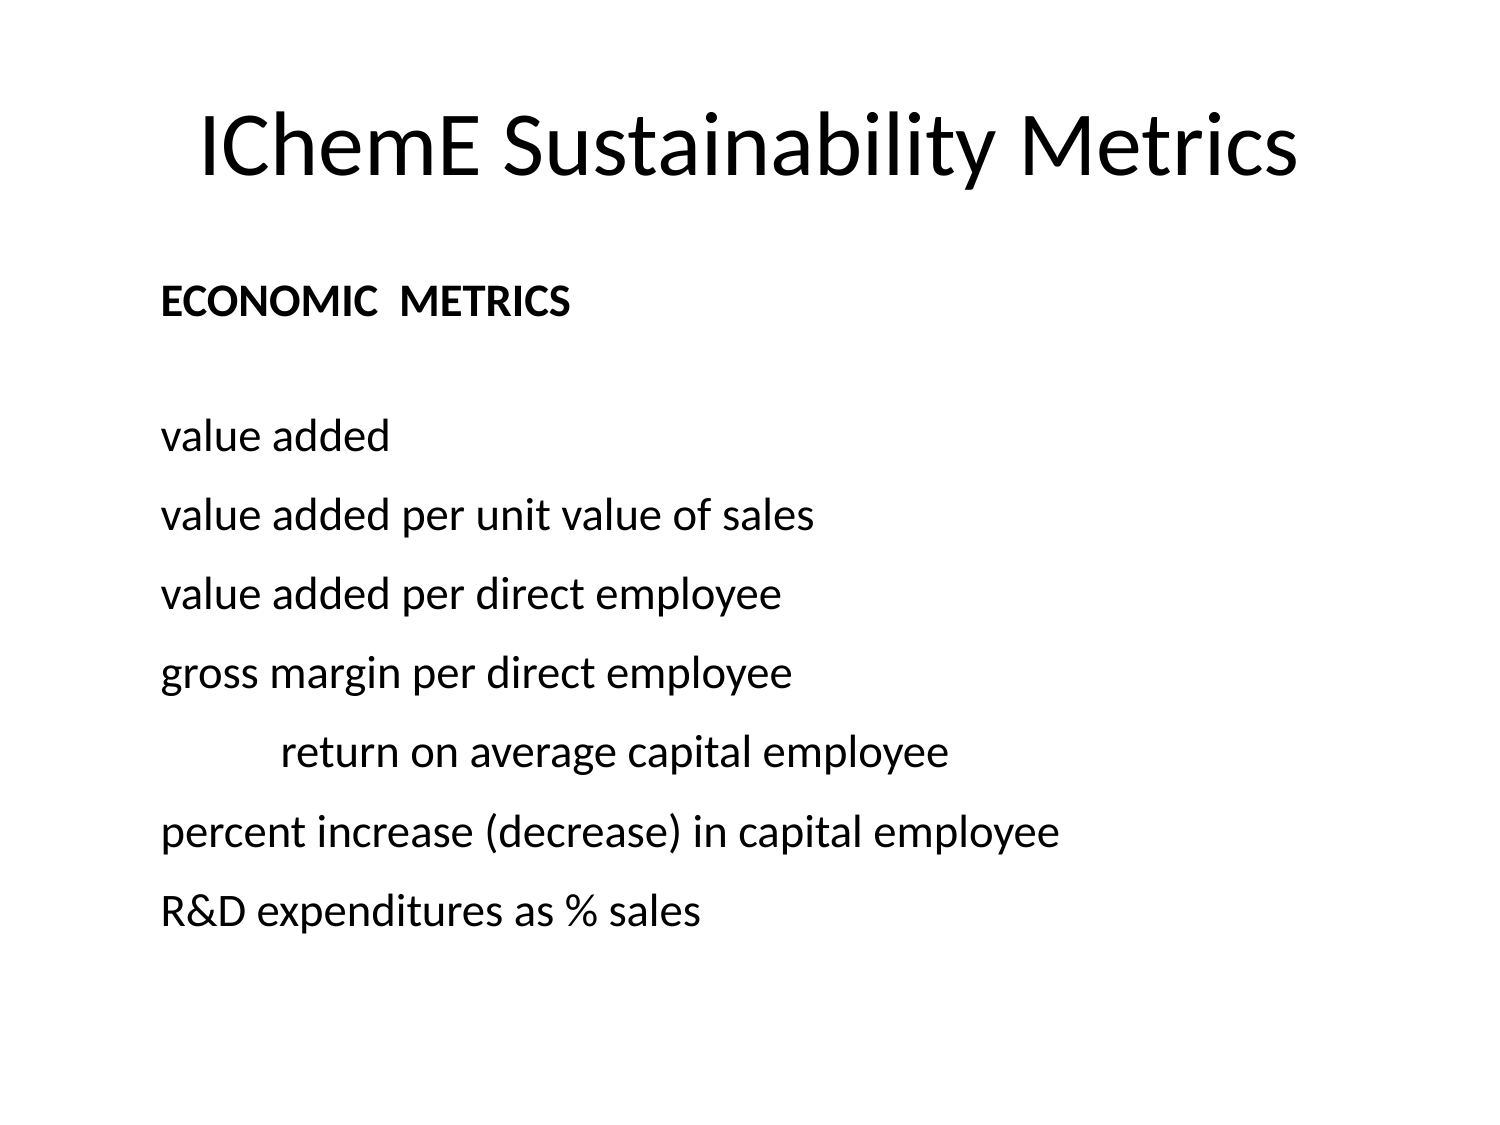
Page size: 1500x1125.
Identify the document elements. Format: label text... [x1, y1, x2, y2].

title IChemE Sustainability Metrics [75, 45, 1425, 233]
list ECONOMIC METRICS value added value added per unit value of sales value added per direct employee gross margin per direct employee return on average capital employee percent increase (decrease) in capital employee R&D expenditures as % sales [75, 262, 1425, 1005]
